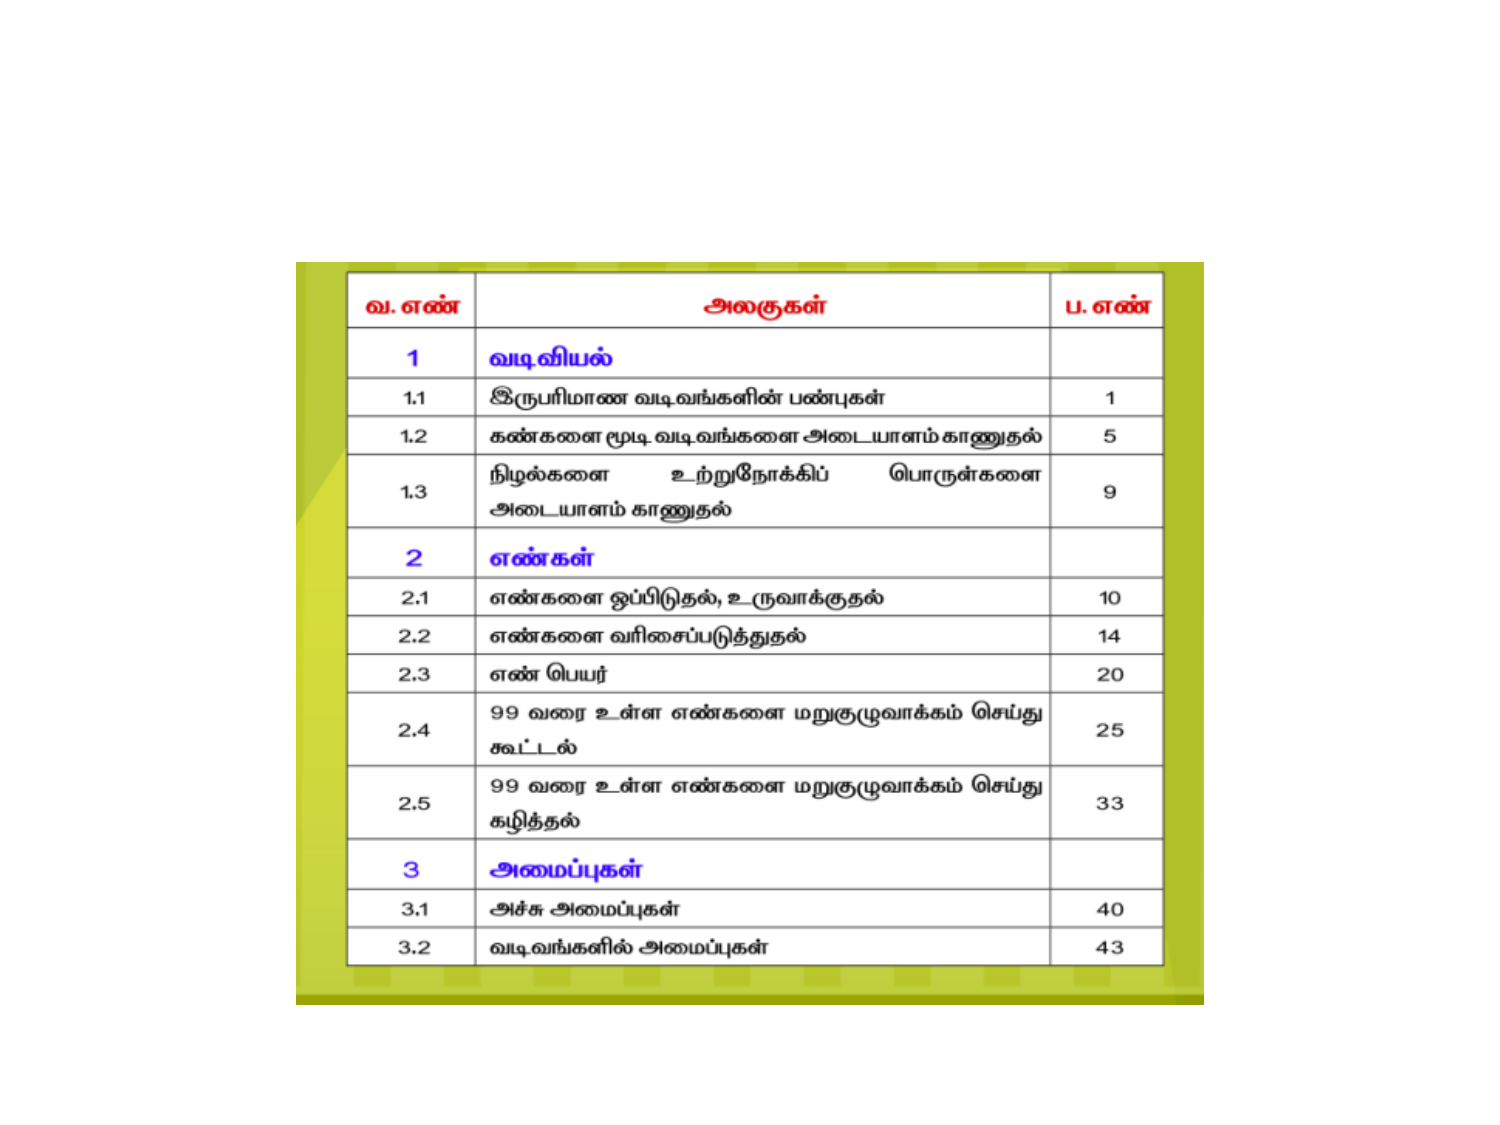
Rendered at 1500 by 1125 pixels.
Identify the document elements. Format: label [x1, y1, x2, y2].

list [295, 262, 1205, 1006]
